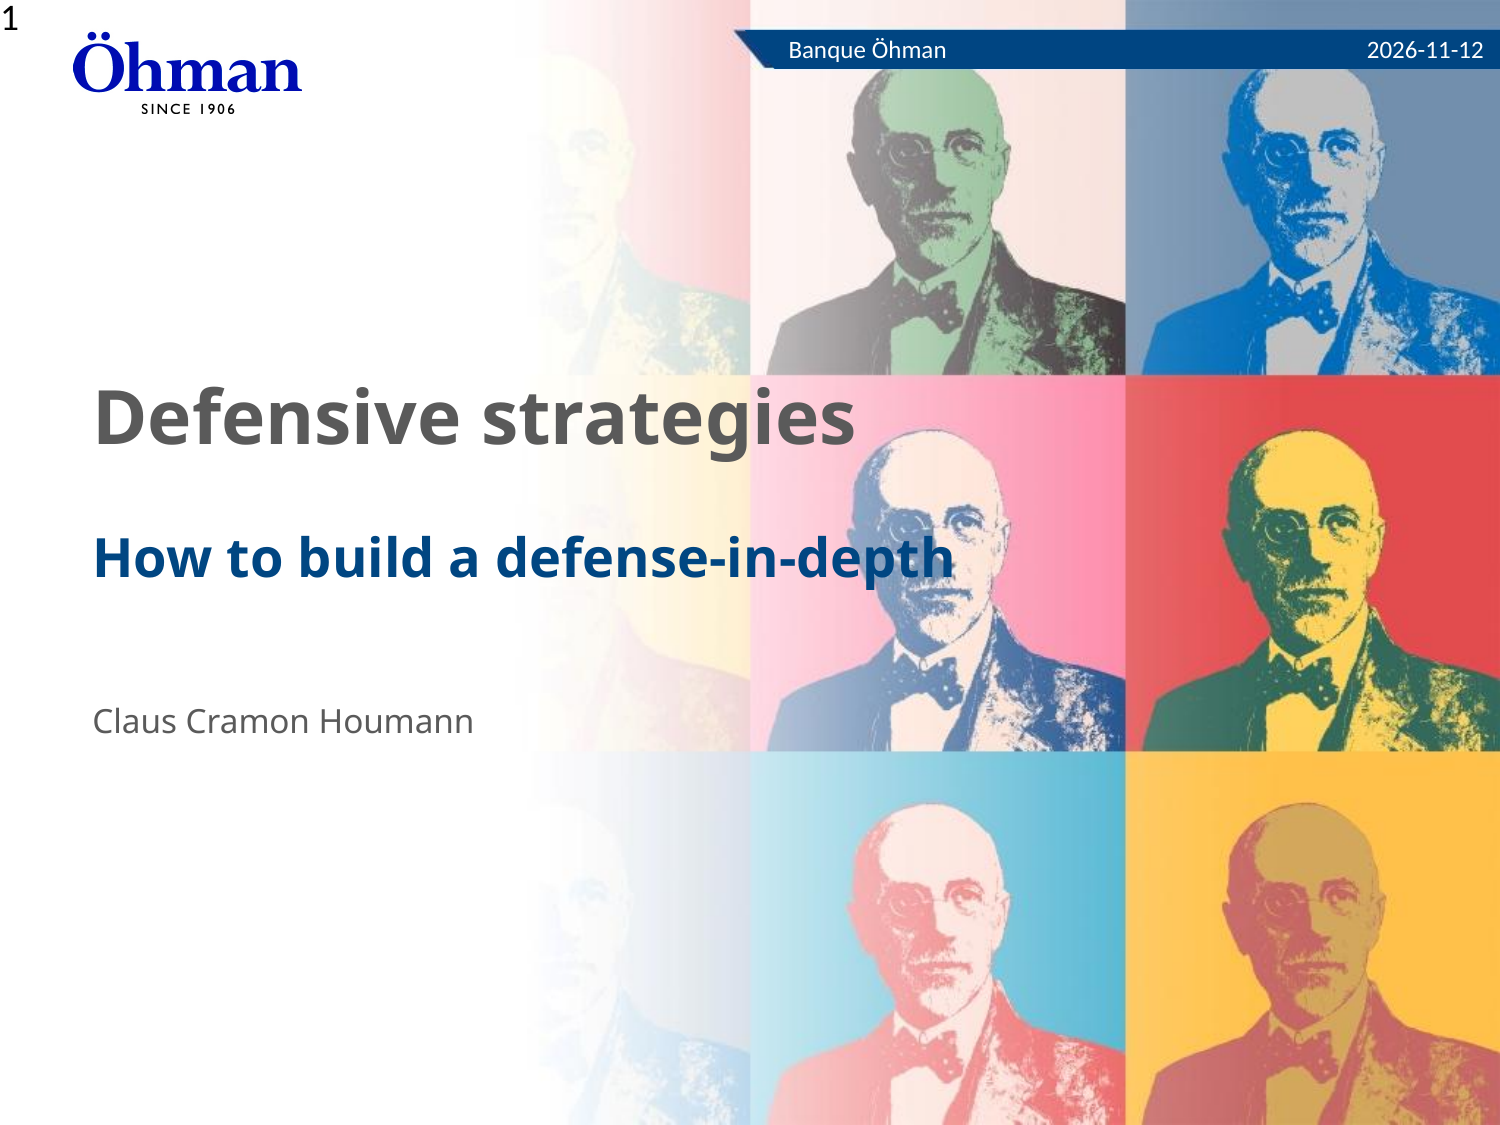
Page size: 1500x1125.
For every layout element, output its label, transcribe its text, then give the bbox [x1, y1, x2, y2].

picture [0, 0, 1500, 1125]
subtitle How to build a defense-in-depth [77, 515, 1128, 669]
title Defensive strategies [77, 338, 1353, 492]
footer Banque Öhman [773, 19, 1246, 79]
list Claus Cramon Houmann [77, 692, 680, 764]
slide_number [1246, 16, 1500, 81]
